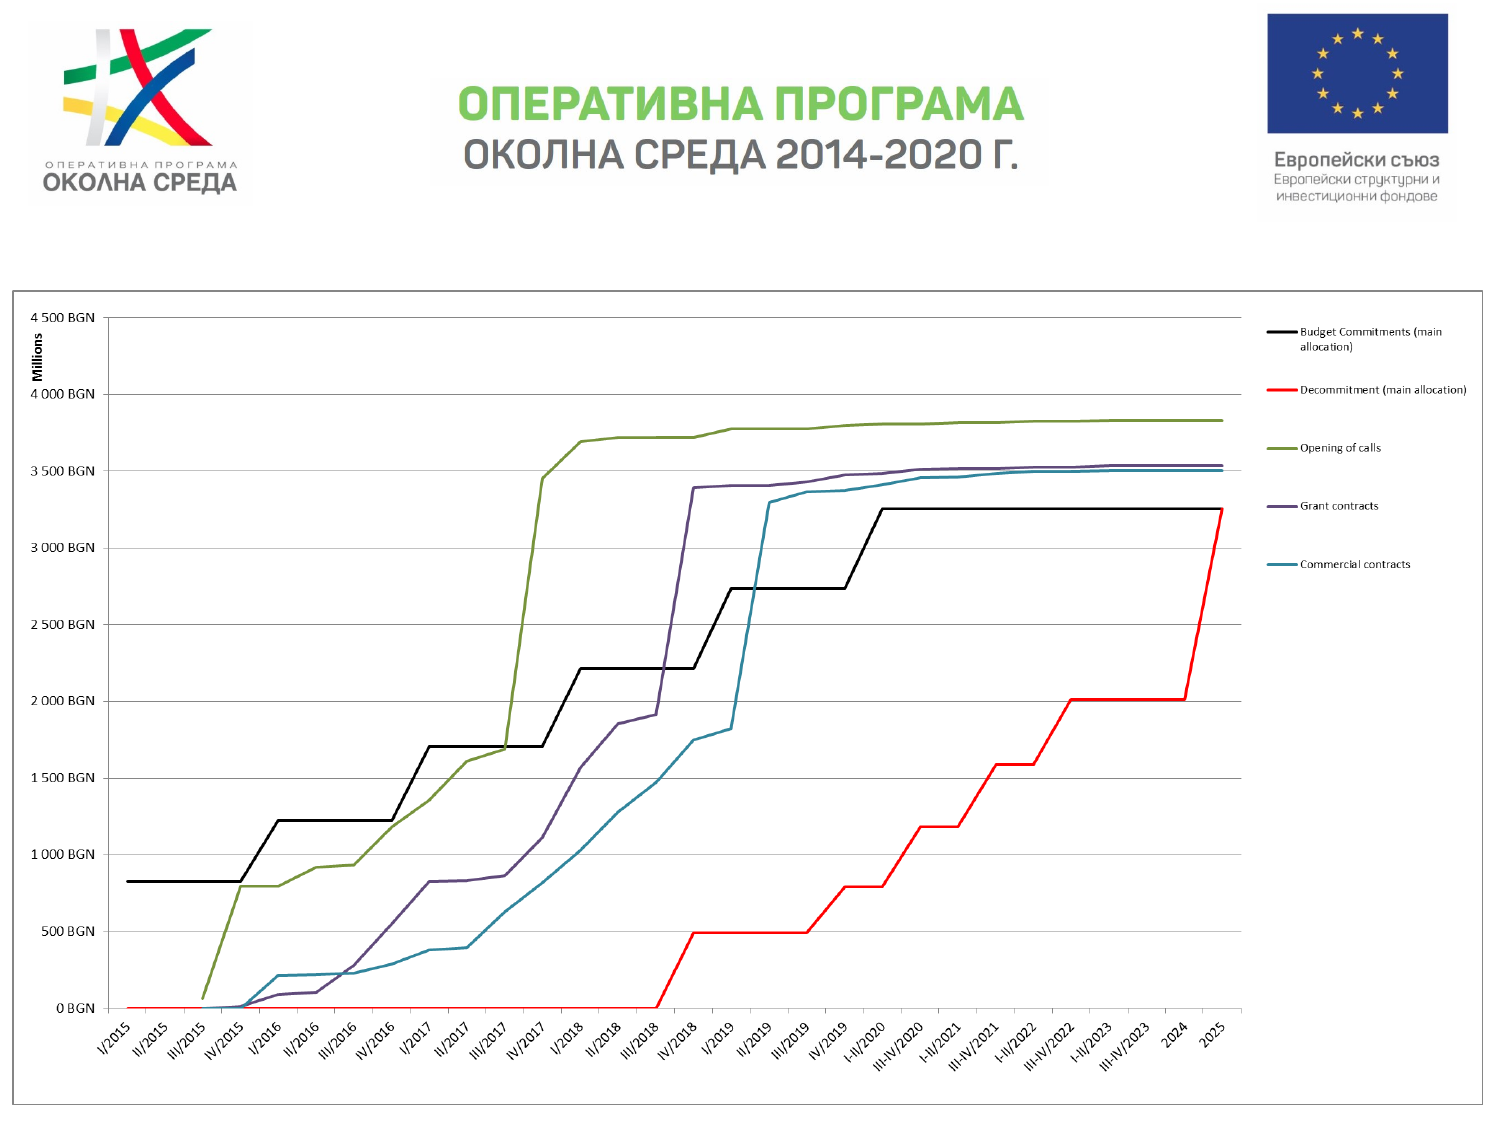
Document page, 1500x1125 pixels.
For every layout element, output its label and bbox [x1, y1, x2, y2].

picture [11, 290, 1483, 1105]
picture [429, 77, 1049, 186]
picture [28, 21, 254, 206]
picture [1257, 2, 1458, 223]
